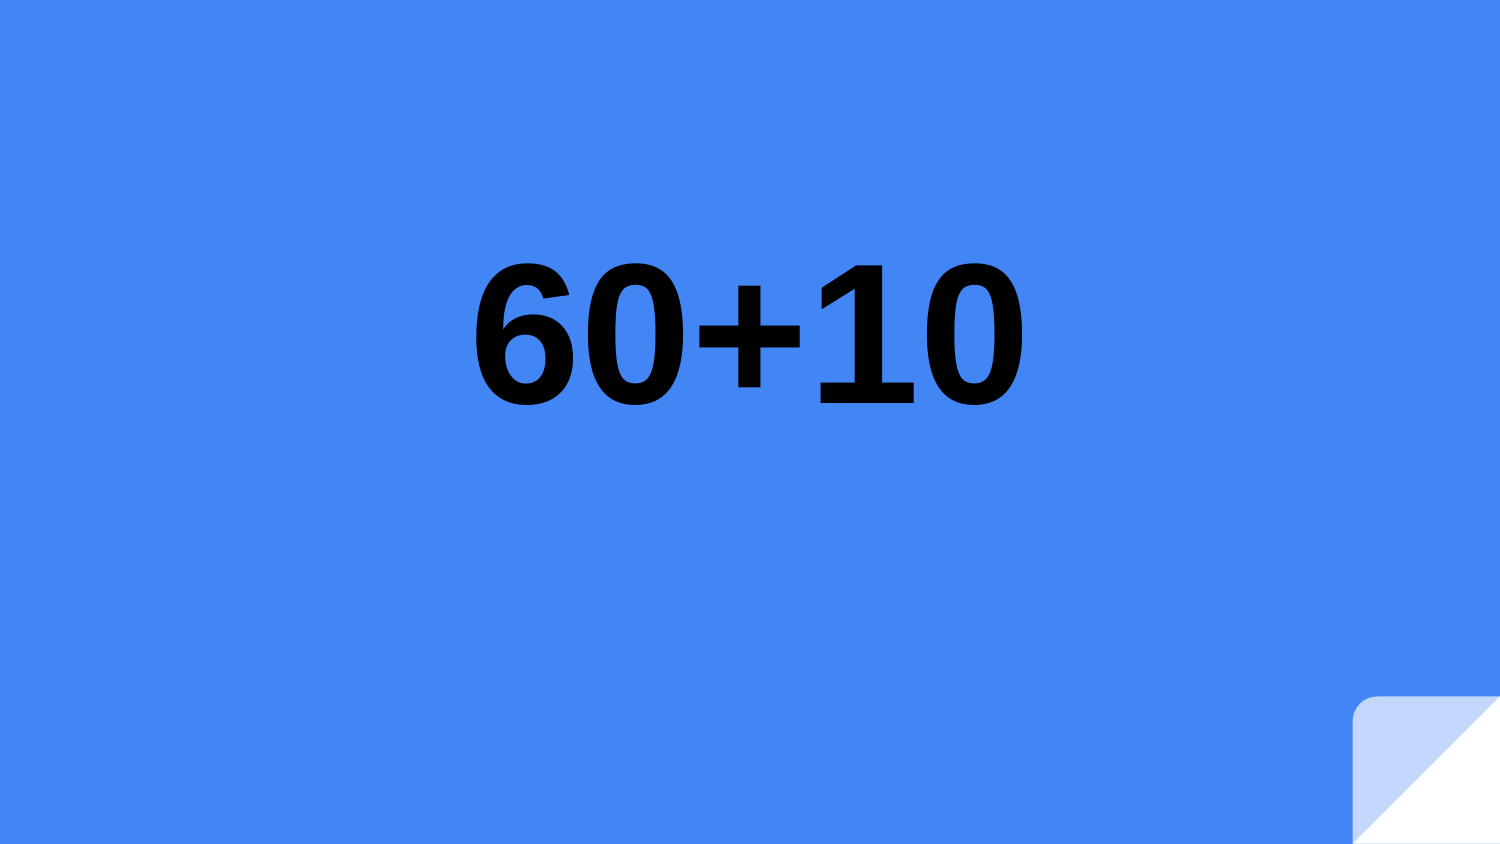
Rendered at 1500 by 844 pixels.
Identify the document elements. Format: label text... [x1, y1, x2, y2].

title 60+10 [51, 207, 1449, 459]
